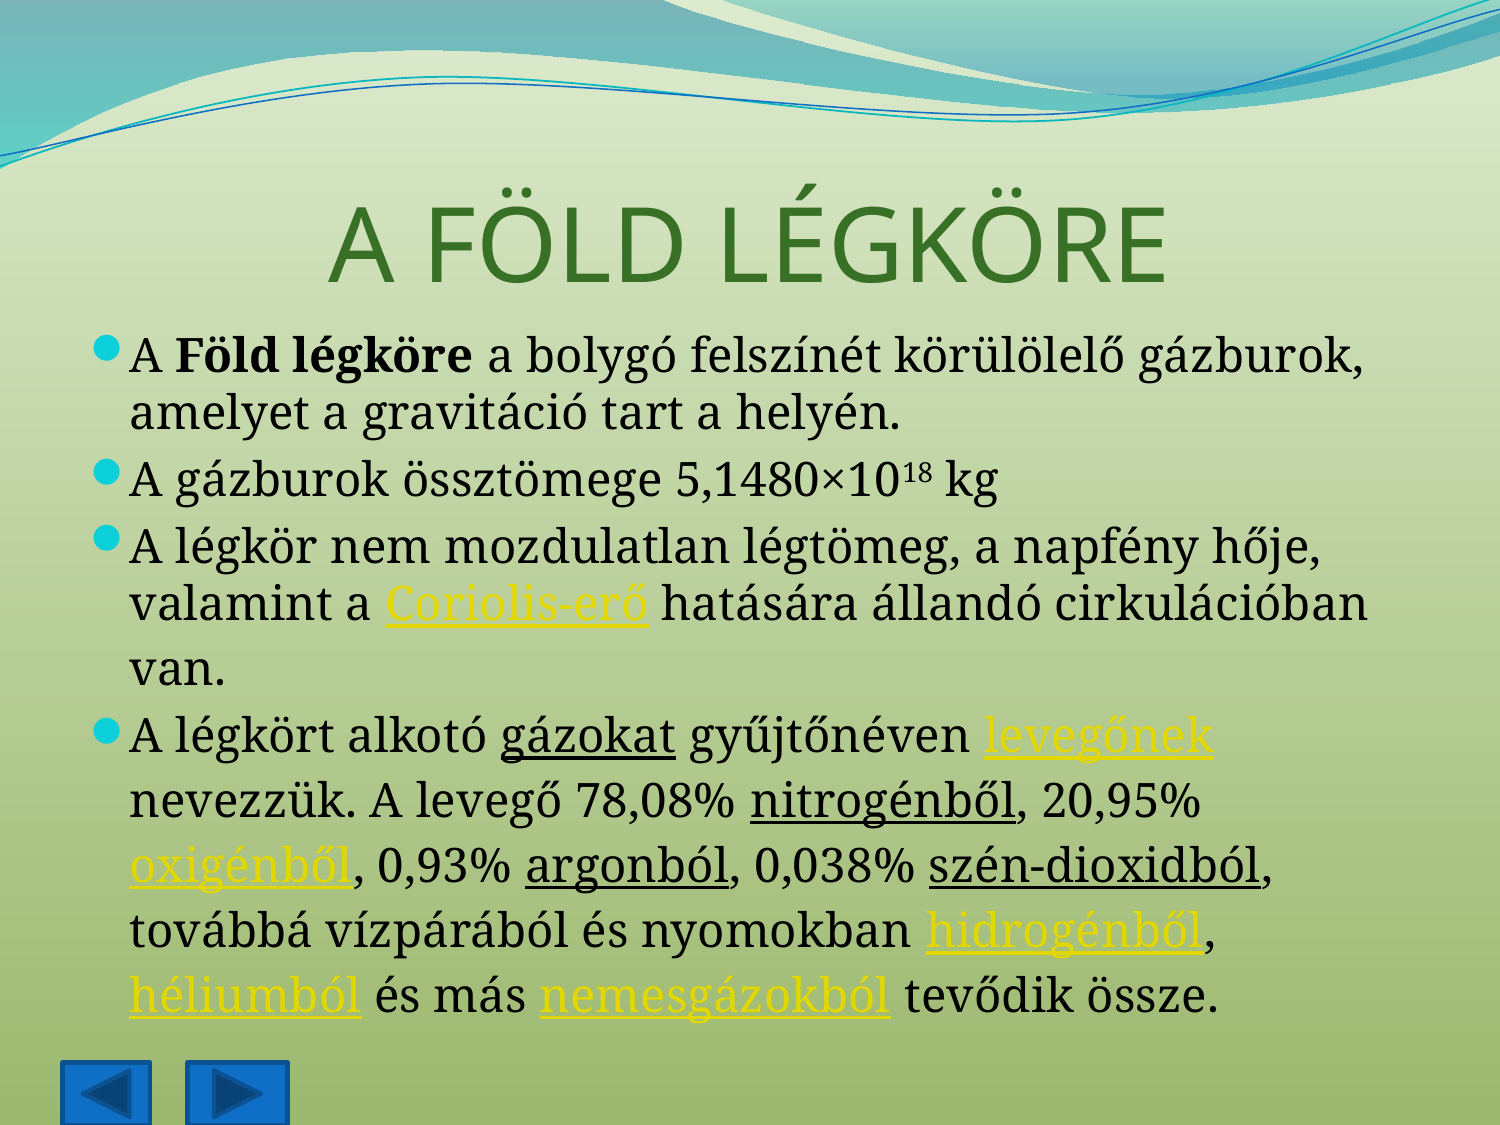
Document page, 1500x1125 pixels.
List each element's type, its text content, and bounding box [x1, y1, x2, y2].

title A FÖLD LÉGKÖRE [75, 115, 1425, 303]
text_box [60, 1060, 152, 1125]
list A Föld légköre a bolygó felszínét körülölelő gázburok, amelyet a gravitáció tart a helyén. A gázburok össztömege 5,1480×1018 kg A légkör nem mozdulatlan légtömeg, a napfény hője, valamint a Coriolis-erő hatására állandó cirkulációban van. A légkört alkotó gázokat gyűjtőnéven levegőnek nevezzük. A levegő 78,08% nitrogénből, 20,95% oxigénből, 0,93% argonból, 0,038% szén-dioxidból, továbbá vízpárából és nyomokban hidrogénből, héliumból és más nemesgázokból tevődik össze. [75, 317, 1425, 1038]
text_box [185, 1060, 290, 1125]
